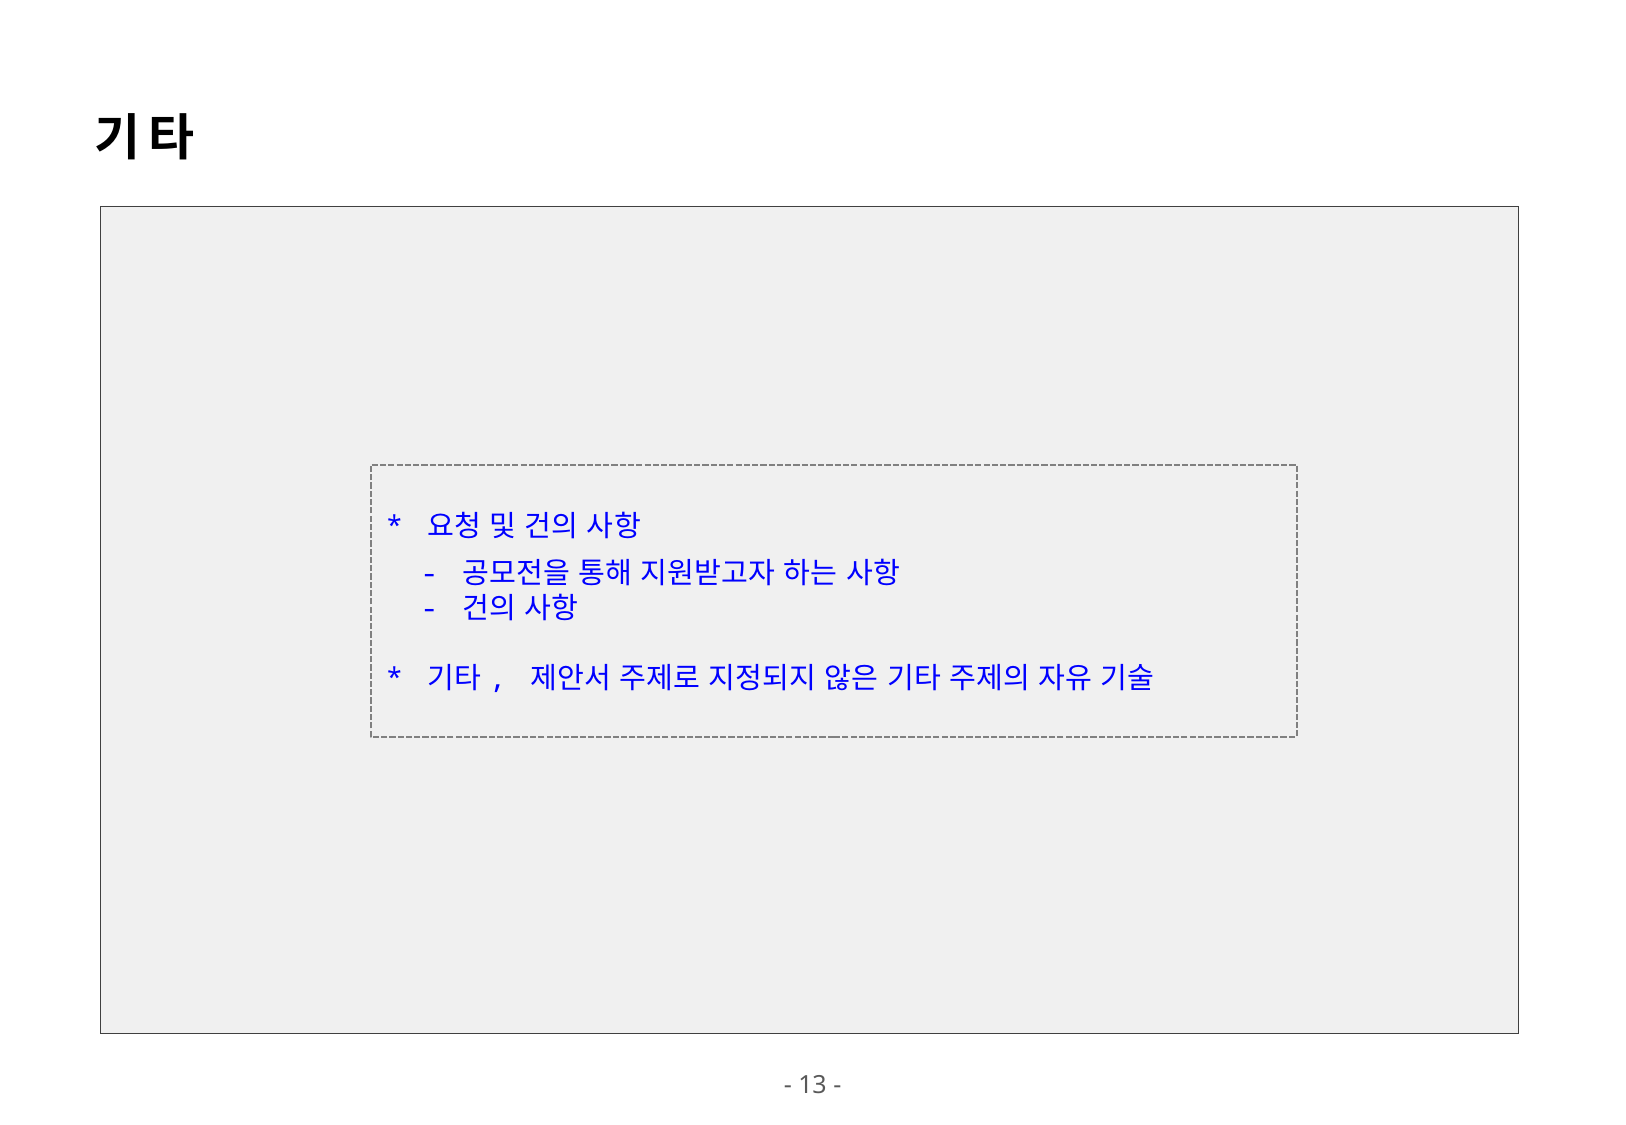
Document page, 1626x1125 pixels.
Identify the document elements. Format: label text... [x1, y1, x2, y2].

text_box * 요청 및 건의 사항 - 공모전을 통해 지원받고자 하는 사항 - 건의 사항 * 기타, 제안서 주제로 지정되지 않은 기타 주제의 자유 기술 [370, 464, 1297, 737]
text_box [100, 205, 1518, 1034]
text_box 기 타 [79, 97, 656, 173]
